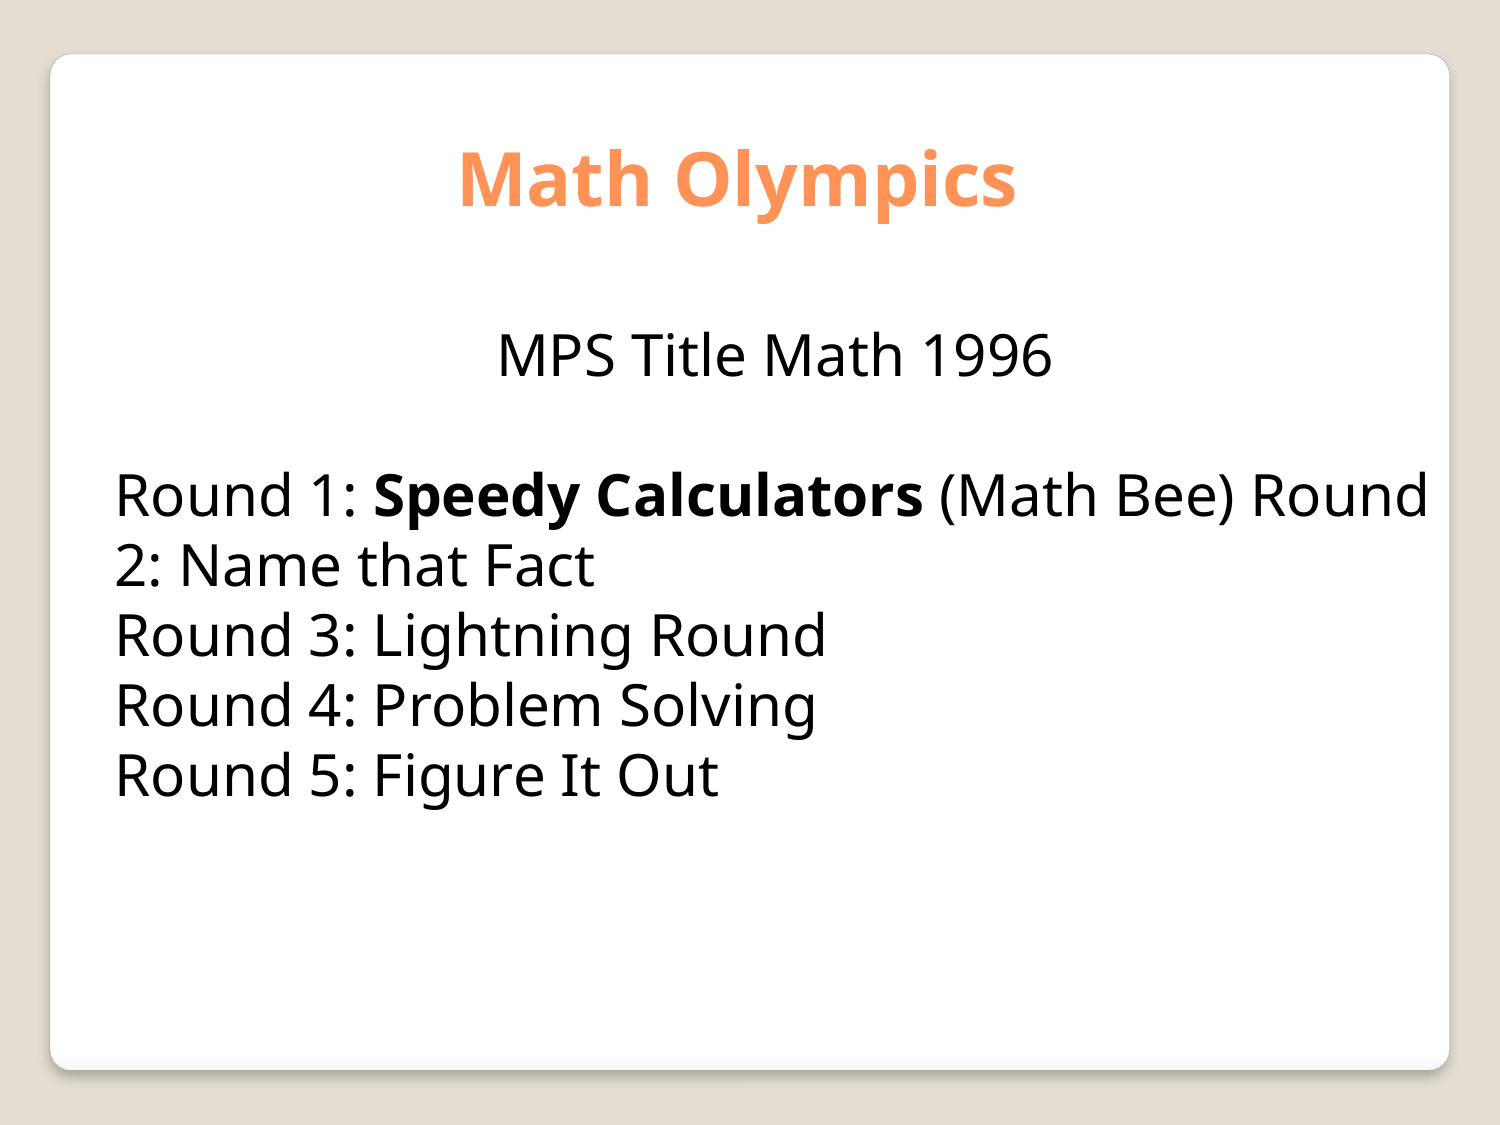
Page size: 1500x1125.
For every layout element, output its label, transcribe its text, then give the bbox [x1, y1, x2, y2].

text_box Math Olympics [99, 0, 1375, 229]
text_box MPS Title Math 1996 Round 1: Speedy Calculators (Math Bee) Round 2: Name that Fact Round 3: Lightning Round Round 4: Problem Solving Round 5: Figure It Out [99, 311, 1450, 886]
